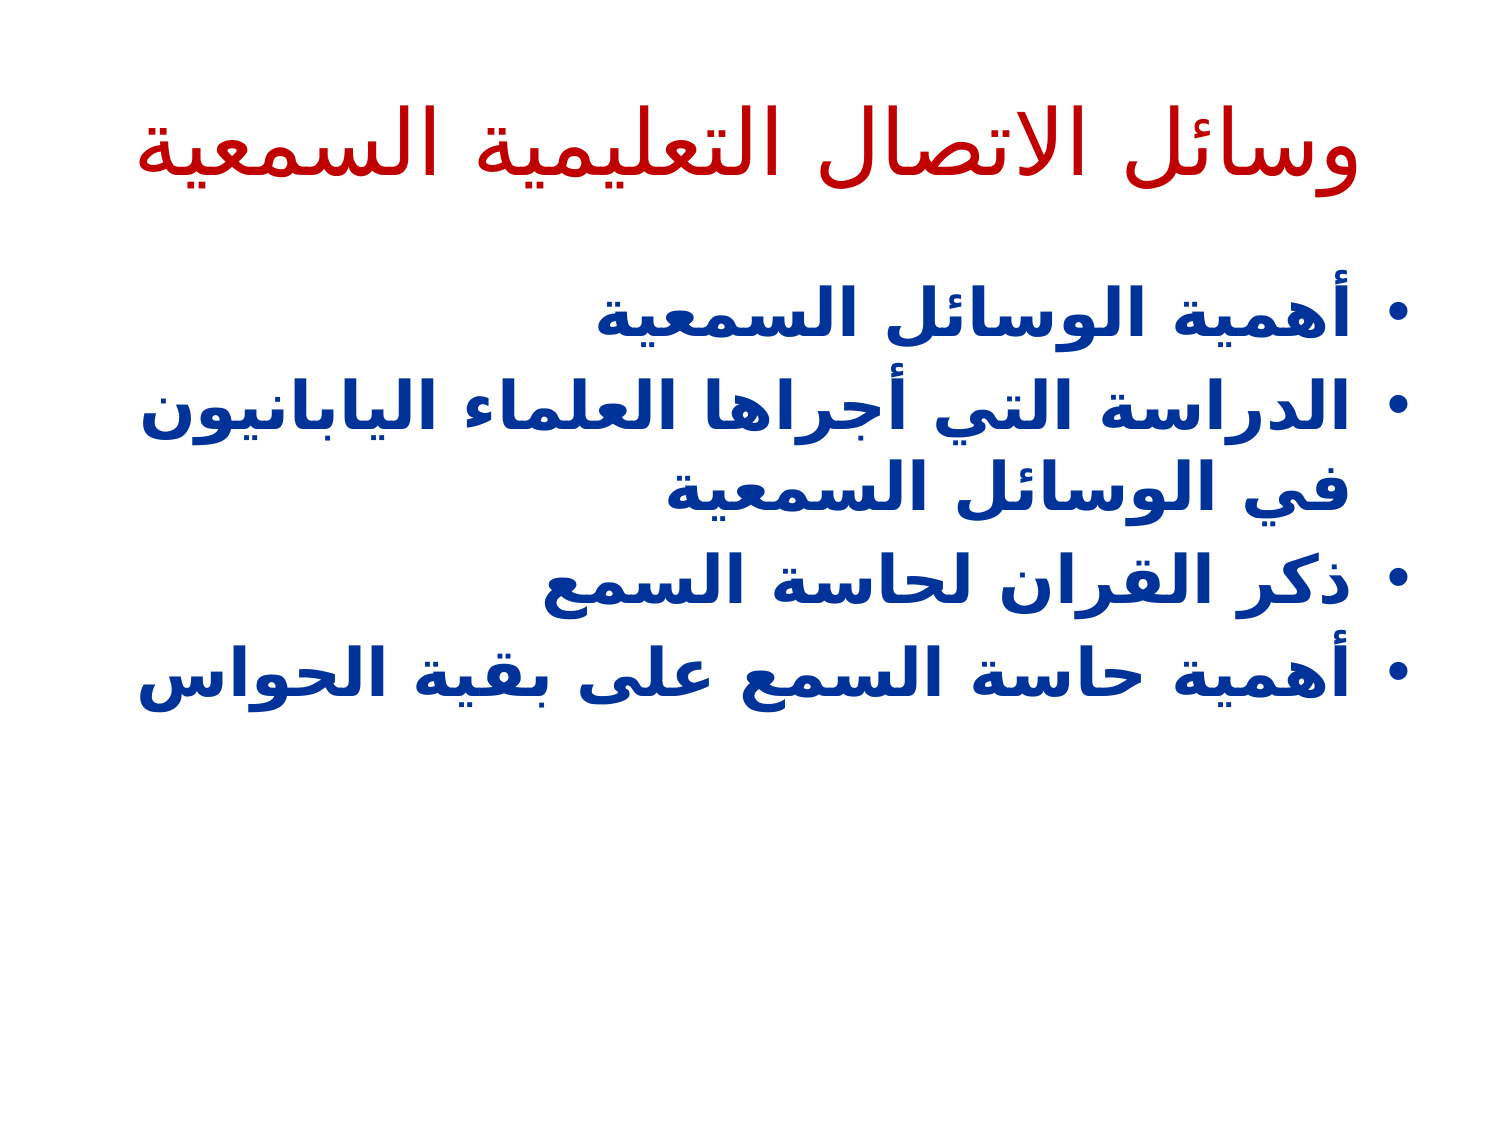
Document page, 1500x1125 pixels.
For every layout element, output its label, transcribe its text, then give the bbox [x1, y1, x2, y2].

list أهمية الوسائل السمعية الدراسة التي أجراها العلماء اليابانيون في الوسائل السمعية ذكر القران لحاسة السمع أهمية حاسة السمع على بقية الحواس [75, 262, 1425, 1005]
title وسائل الاتصال التعليمية السمعية [75, 45, 1425, 233]
